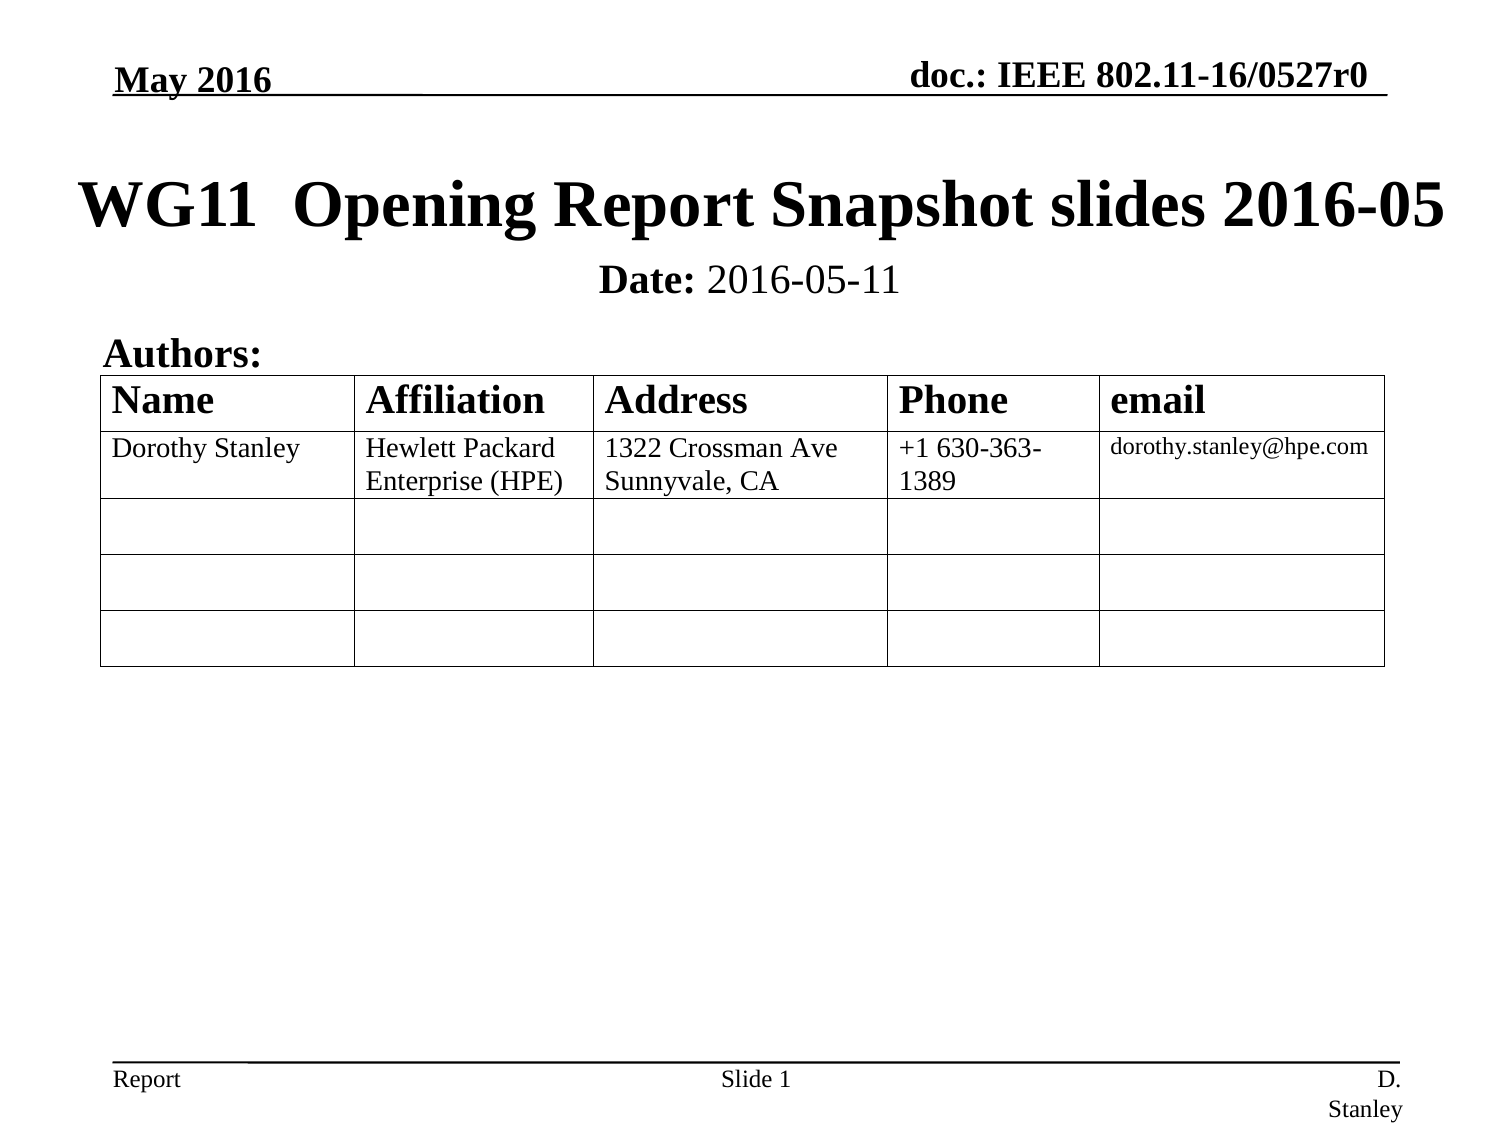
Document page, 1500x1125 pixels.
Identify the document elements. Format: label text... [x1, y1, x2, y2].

slide_number Slide 1 [712, 1062, 800, 1093]
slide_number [114, 54, 335, 100]
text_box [85, 374, 1415, 782]
title WG11 Opening Report Snapshot slides 2016-05 [24, 112, 1500, 288]
footer D. Stanley, HP Enterprise [1325, 1062, 1402, 1093]
list Date: 2016-05-11 [112, 249, 1388, 313]
text_box Authors: [87, 318, 325, 373]
